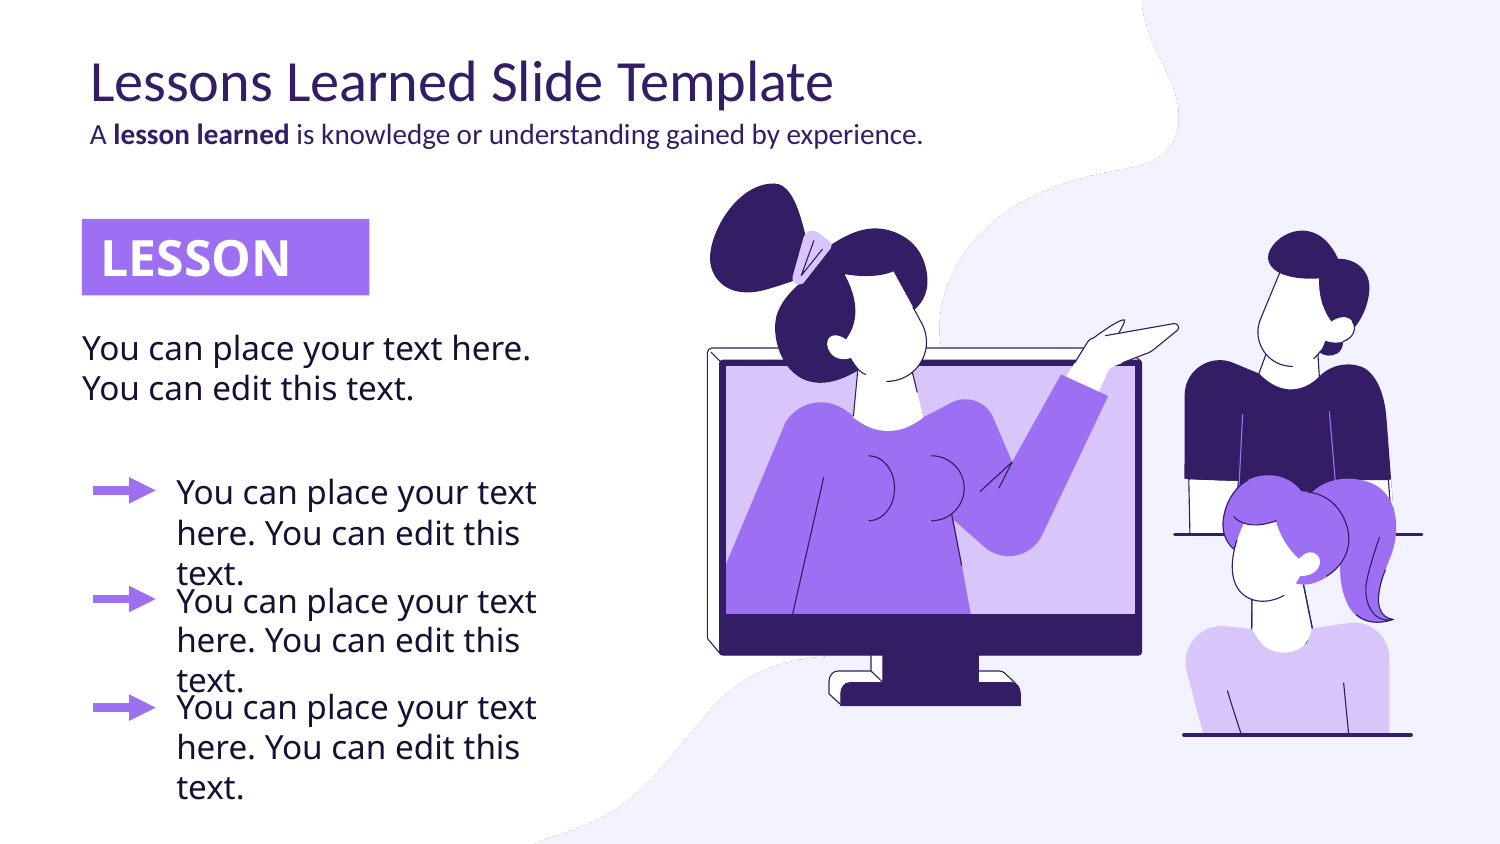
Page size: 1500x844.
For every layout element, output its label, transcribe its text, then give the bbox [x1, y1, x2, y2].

text_box LESSON [100, 226, 355, 287]
text_box A lesson learned is knowledge or understanding gained by experience. [75, 107, 493, 158]
text_box You can place your text here. You can edit this text. [176, 686, 493, 806]
text_box You can place your text here. You can edit this text. [176, 471, 493, 579]
picture [493, 0, 1500, 844]
text_box [81, 218, 370, 296]
text_box You can place your text here. You can edit this text. [176, 579, 493, 686]
text_box You can place your text here. You can edit this text. [82, 327, 493, 408]
title Lessons Learned Slide Template [75, 33, 493, 107]
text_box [707, 183, 1422, 737]
